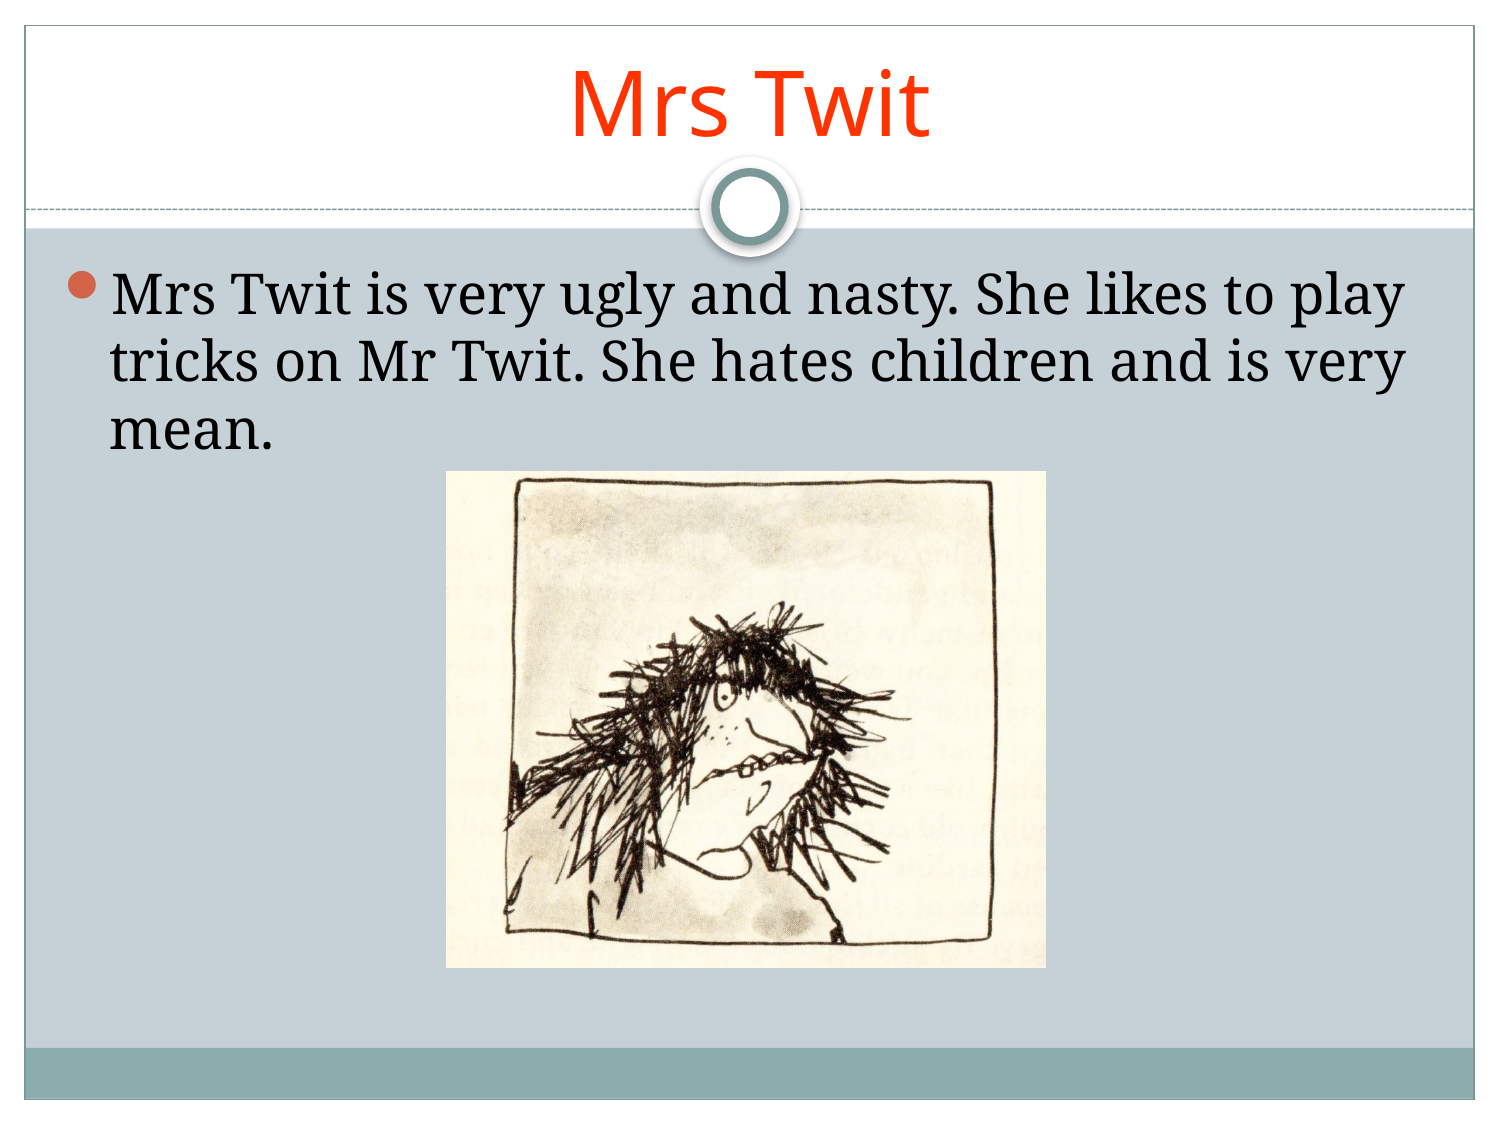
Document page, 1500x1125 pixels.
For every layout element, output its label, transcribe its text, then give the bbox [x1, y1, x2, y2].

list Mrs Twit is very ugly and nasty. She likes to play tricks on Mr Twit. She hates children and is very mean. [49, 250, 1445, 1001]
picture [446, 471, 1047, 968]
title Mrs Twit [49, 37, 1450, 162]
